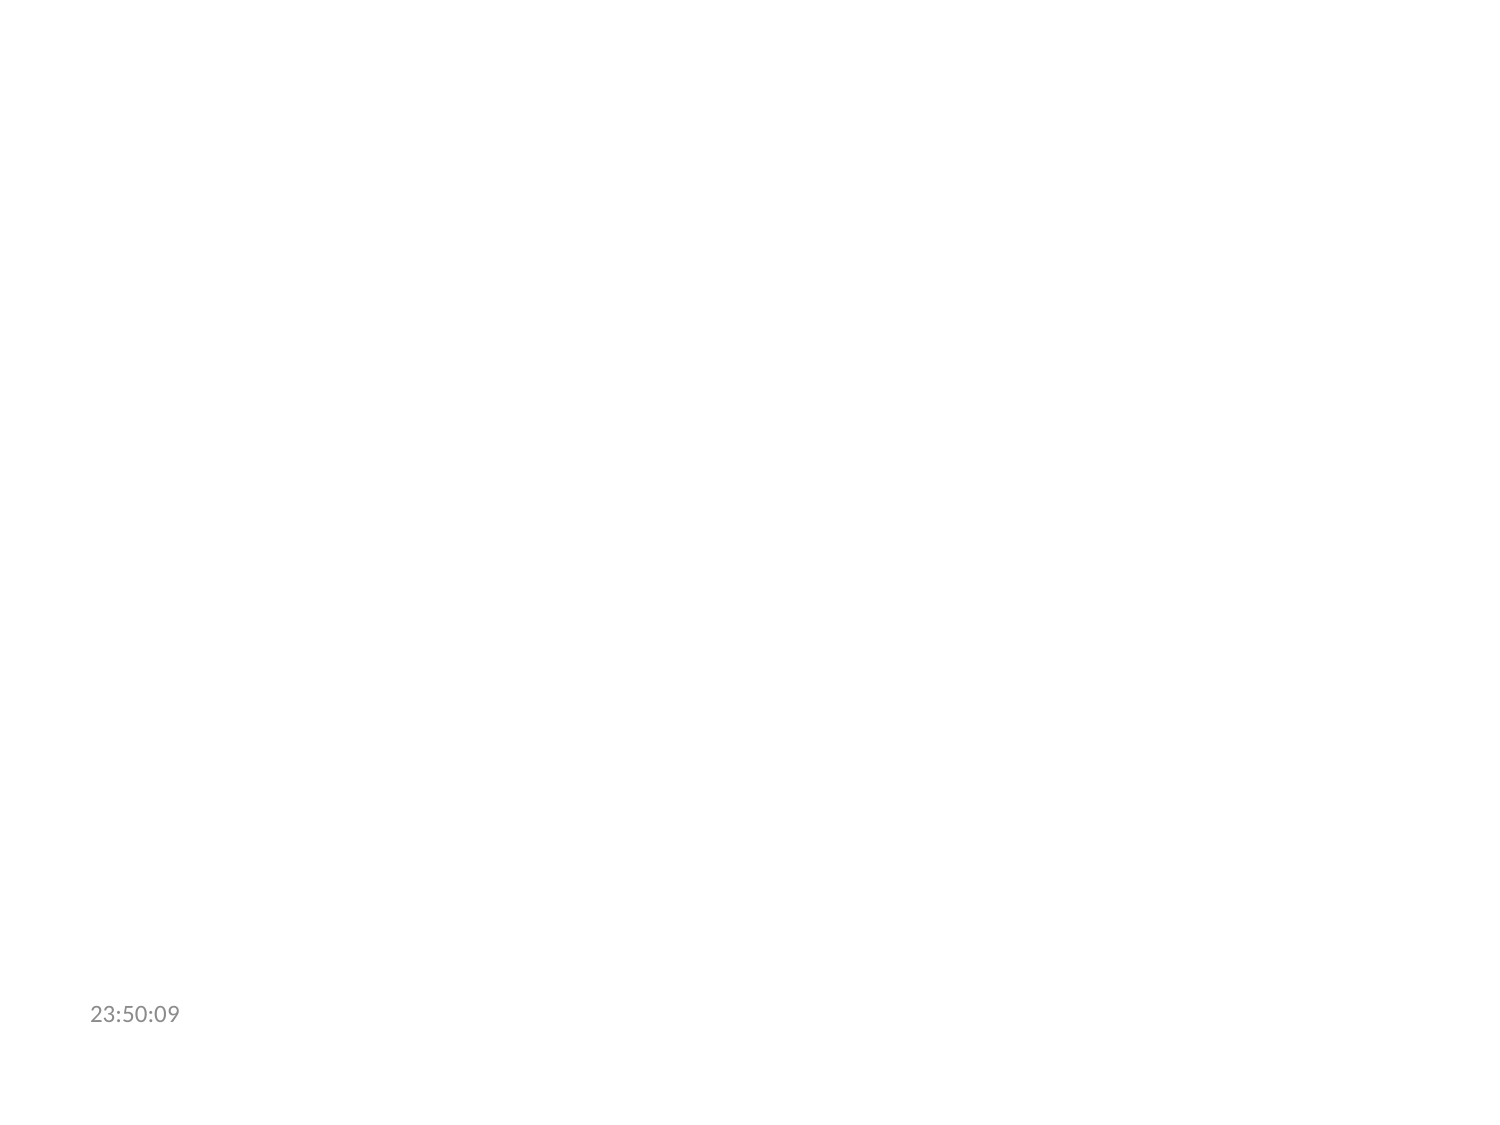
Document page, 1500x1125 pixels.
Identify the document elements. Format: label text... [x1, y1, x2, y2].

text_box 15:35:09 [75, 982, 425, 1043]
